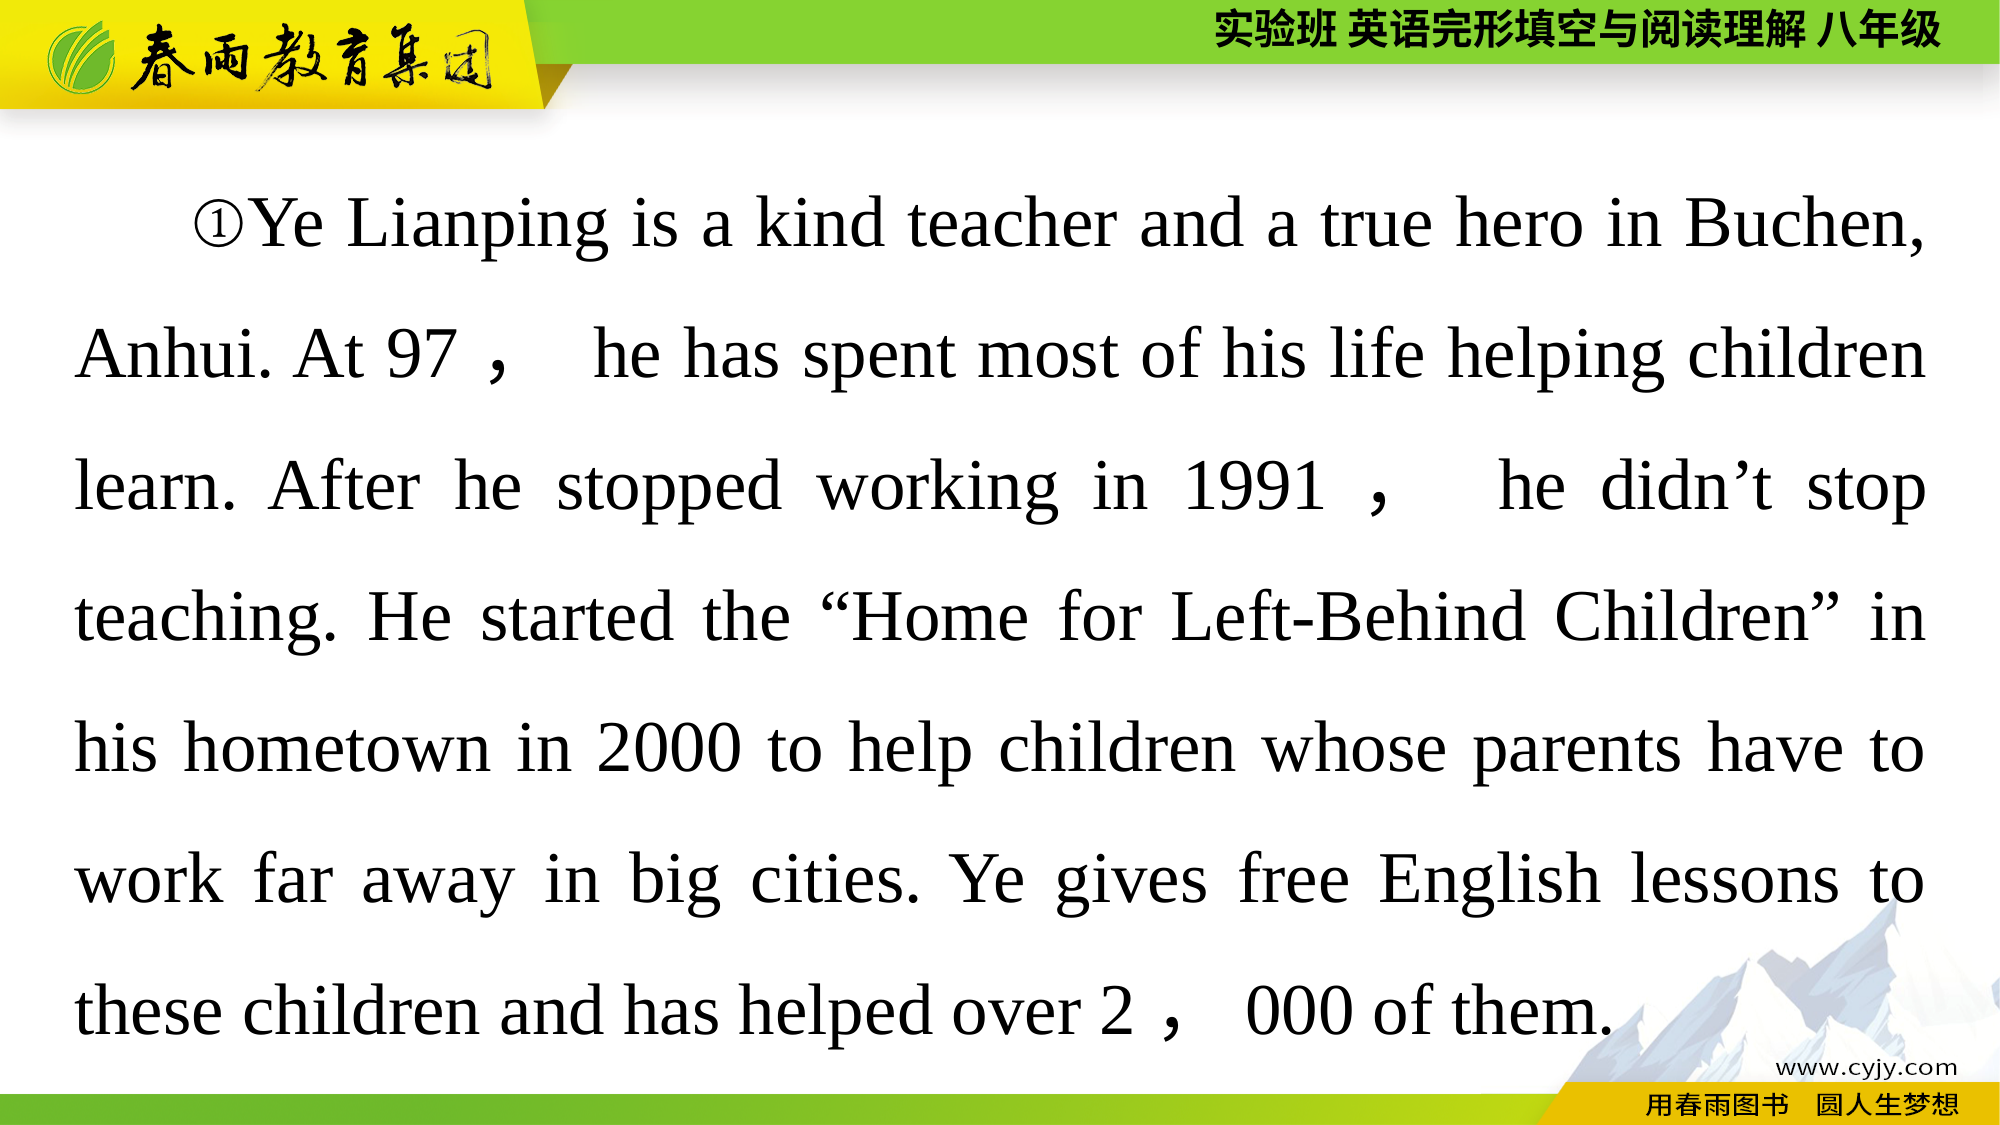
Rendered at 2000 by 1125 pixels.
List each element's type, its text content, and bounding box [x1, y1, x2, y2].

picture [0, 0, 2000, 1125]
list ①Ye Lianping is a kind teacher and a true hero in Buchen, Anhui. At 97， he has spent most of his life helping children learn. After he stopped working in 1991， he didn’t stop teaching. He started the “Home for Left-Behind Children” in his hometown in 2000 to help children whose parents have to work far away in big cities. Ye gives free English lessons to these children and has helped over 2，000 of them. [59, 122, 1944, 1049]
